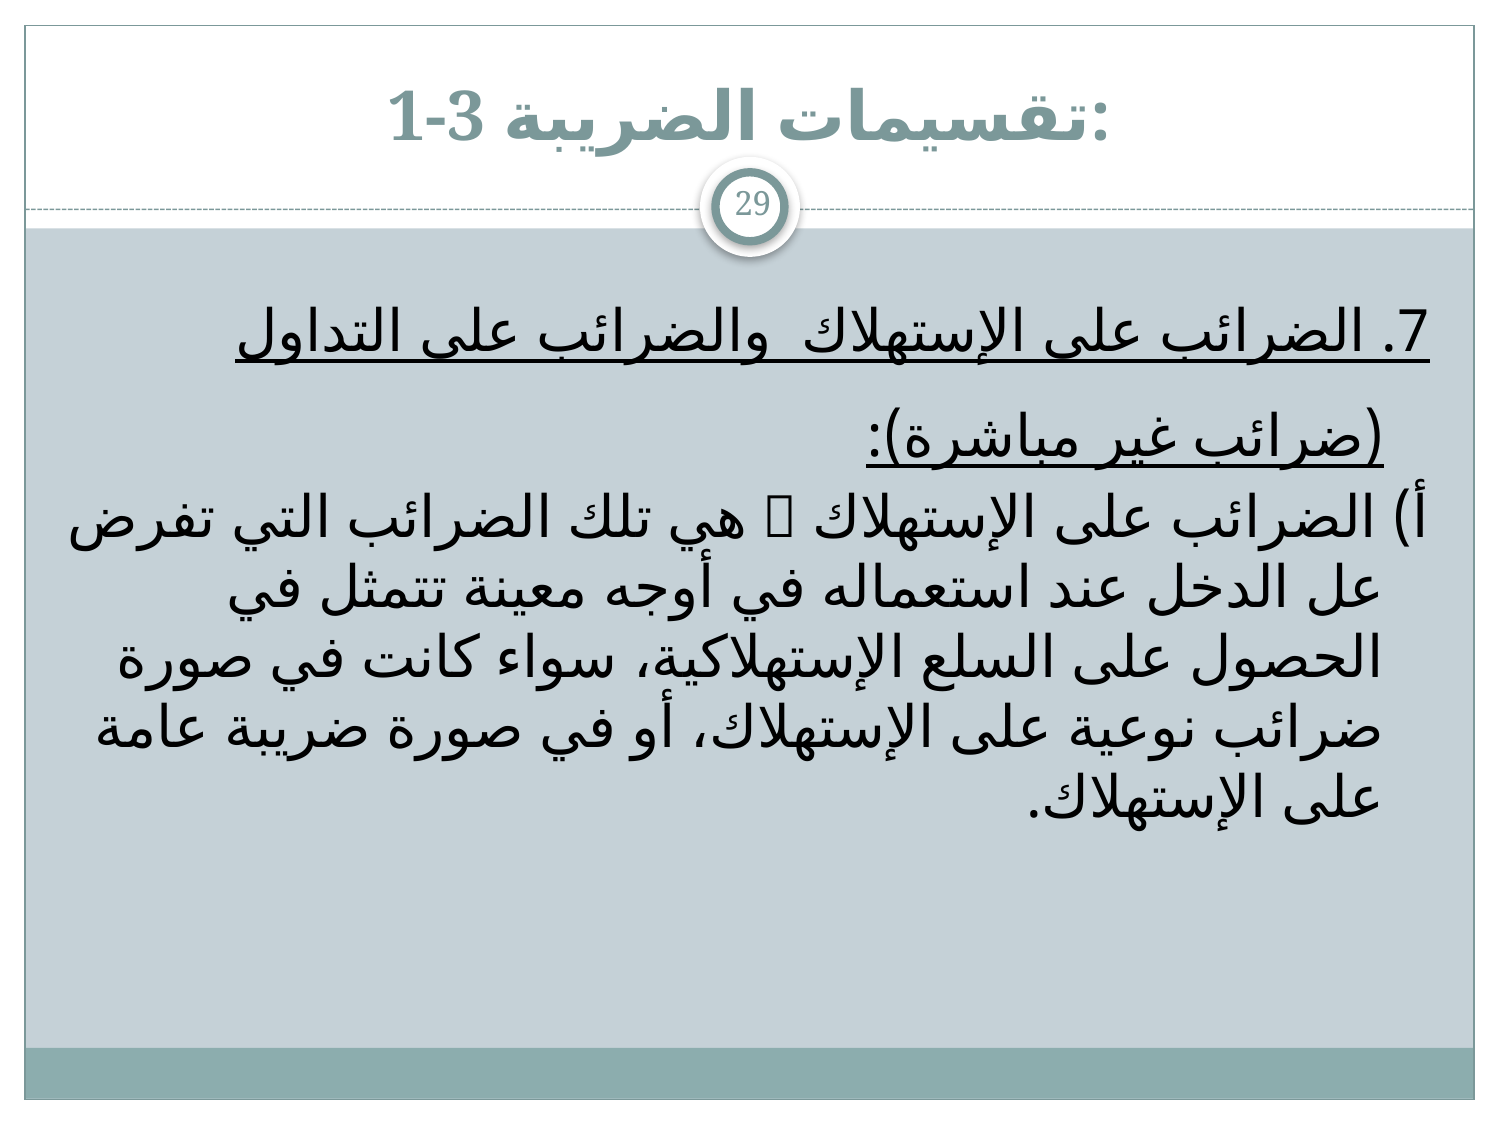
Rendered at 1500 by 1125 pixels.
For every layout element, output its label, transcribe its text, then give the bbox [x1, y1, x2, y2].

list 7. الضرائب على الإستهلاك والضرائب على التداول (ضرائب غير مباشرة): أ) الضرائب على الإستهلاك  هي تلك الضرائب التي تفرض عل الدخل عند استعماله في أوجه معينة تتمثل في الحصول على السلع الإستهلاكية، سواء كانت في صورة ضرائب نوعية على الإستهلاك، أو في صورة ضريبة عامة على الإستهلاك. [49, 250, 1445, 1001]
slide_number 29 [715, 168, 791, 241]
title 1-3 تقسيمات الضريبة: [49, 37, 1450, 162]
